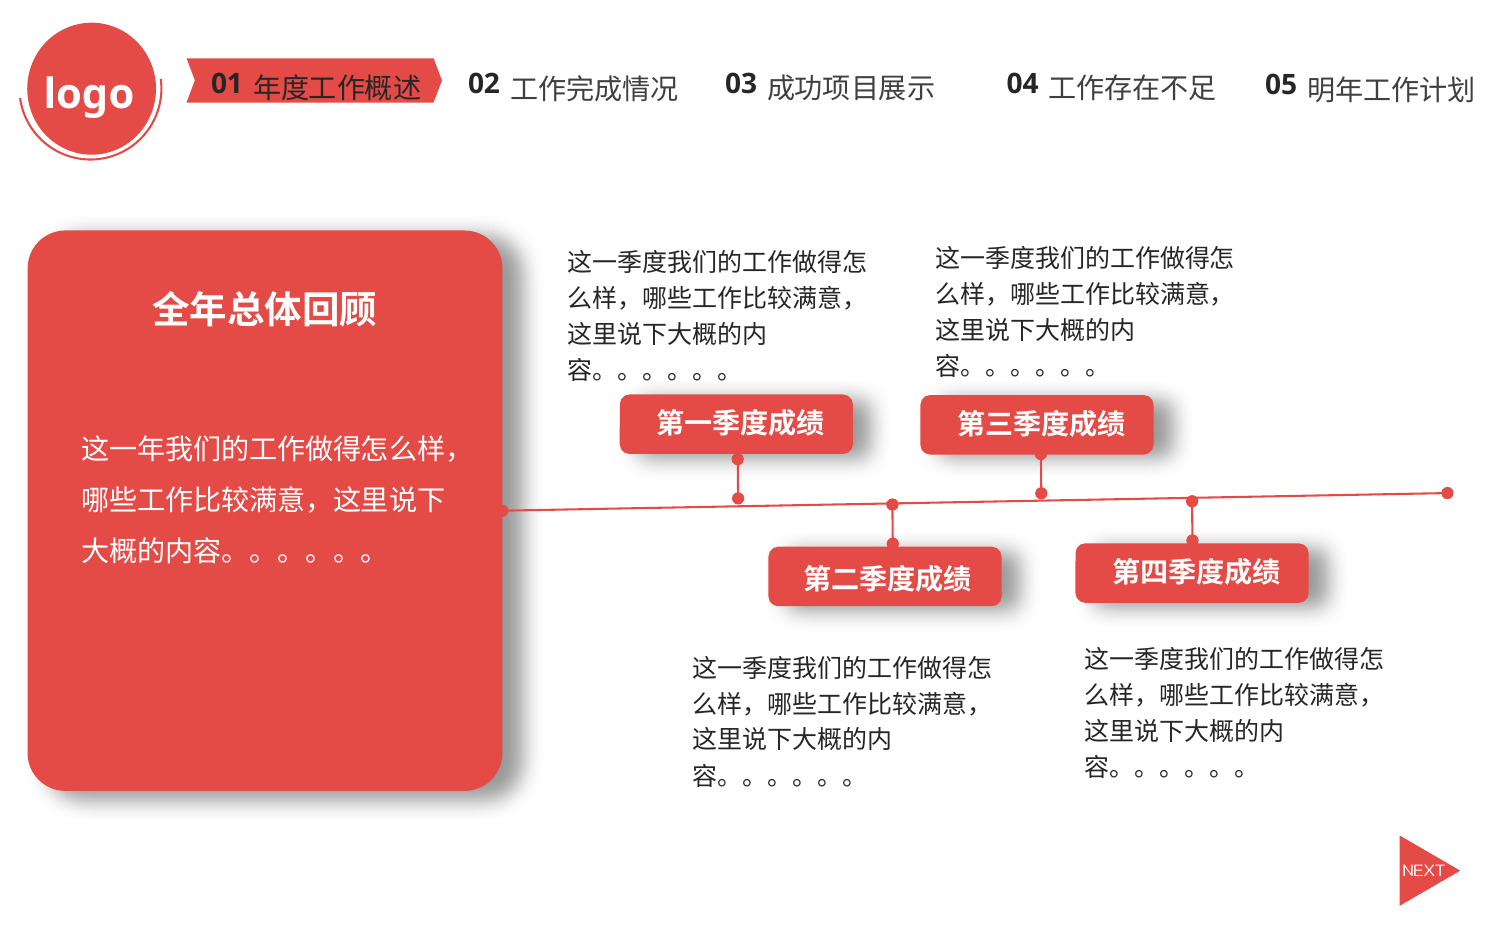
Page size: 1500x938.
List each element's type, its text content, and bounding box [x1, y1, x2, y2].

text_box 02 [453, 58, 517, 208]
text_box 全年总体回顾 [137, 278, 393, 339]
text_box 03 [710, 57, 774, 208]
text_box 这一季度我们的工作做得怎么样，哪些工作比较满意，这里说下大概的内容。。。。。。 [677, 638, 1028, 798]
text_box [1, 0, 180, 178]
text_box [185, 56, 222, 105]
text_box 05 [1250, 59, 1314, 209]
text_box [502, 492, 1448, 511]
text_box 第二季度成绩 [789, 553, 987, 603]
text_box 明年工作计划 [1276, 48, 1500, 114]
text_box [766, 544, 1004, 609]
text_box [617, 392, 855, 457]
text_box 工作完成情况 [479, 46, 709, 113]
text_box [1073, 541, 1311, 605]
text_box 04 [991, 57, 1056, 208]
text_box 第三季度成绩 [942, 398, 1141, 448]
text_box [918, 392, 1156, 457]
text_box 这一季度我们的工作做得怎么样，哪些工作比较满意，这里说下大概的内容。。。。。。 [552, 233, 903, 392]
text_box 这一季度我们的工作做得怎么样，哪些工作比较满意，这里说下大概的内容。。。。。。 [920, 229, 1271, 388]
text_box [1399, 835, 1461, 906]
text_box [25, 228, 505, 794]
text_box 这一季度我们的工作做得怎么样，哪些工作比较满意，这里说下大概的内容。。。。。。 [1069, 630, 1420, 789]
text_box 第一季度成绩 [641, 398, 840, 447]
text_box 工作存在不足 [1017, 46, 1248, 112]
text_box 成功项目展示 [736, 46, 966, 112]
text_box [8, 22, 170, 155]
text_box 年度工作概述 [222, 46, 452, 112]
text_box 这一年我们的工作做得怎么样，哪些工作比较满意，这里说下大概的内容。。。。。。 [66, 407, 461, 574]
text_box 第四季度成绩 [1097, 547, 1296, 596]
text_box 01 [196, 58, 260, 208]
